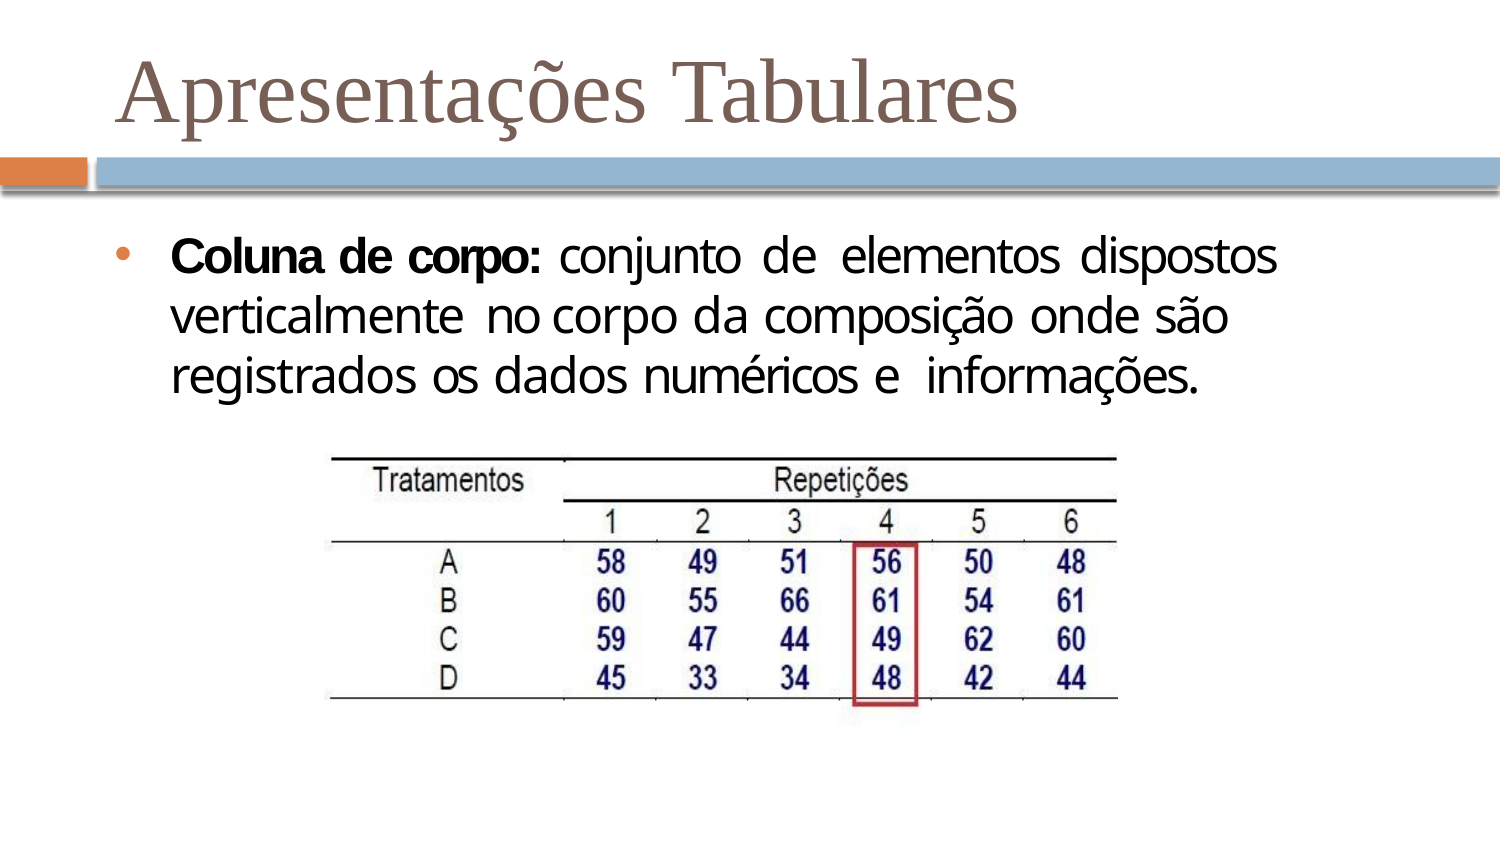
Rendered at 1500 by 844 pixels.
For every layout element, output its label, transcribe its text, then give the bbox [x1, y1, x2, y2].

picture [0, 156, 1500, 203]
text_box Coluna de corpo: conjunto de elementos dispostos verticalmente no corpo da composição onde são registrados os dados numéricos e informações. [112, 221, 1330, 404]
title Apresentações Tabulares [112, 28, 1027, 172]
picture [324, 452, 1118, 727]
